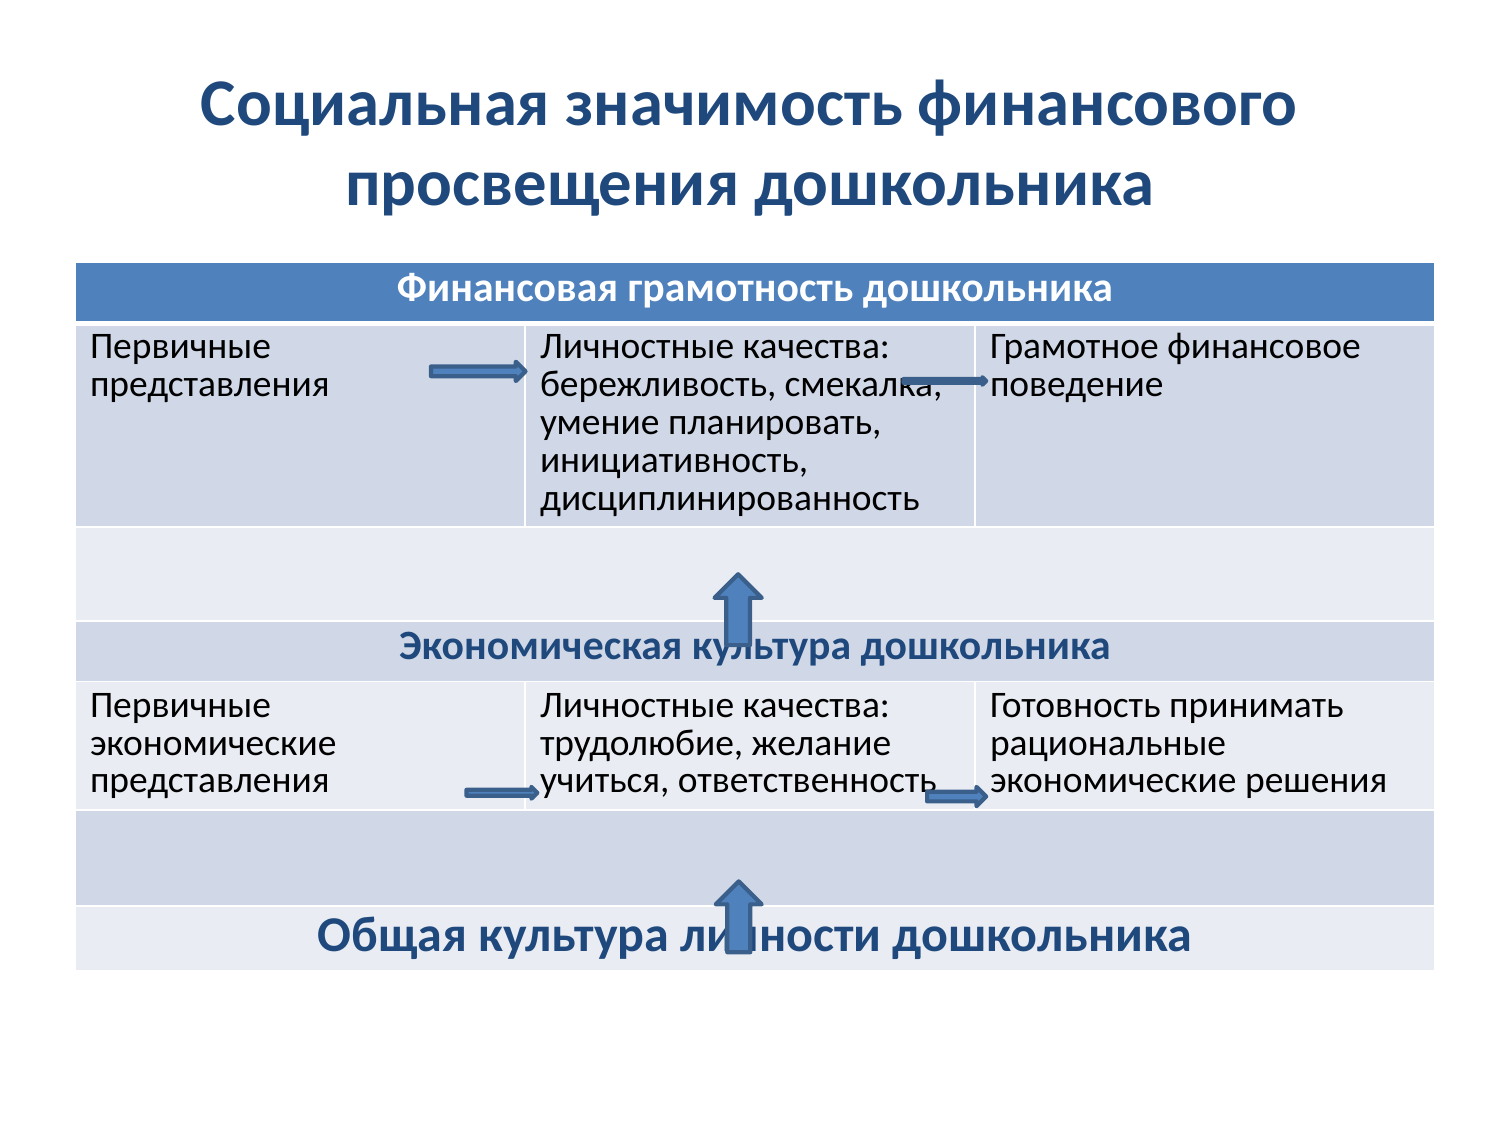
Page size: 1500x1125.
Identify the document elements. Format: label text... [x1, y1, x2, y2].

table_cell Первичные экономические представления [76, 682, 524, 809]
table_cell [76, 811, 1434, 905]
table_cell Экономическая культура дошкольника [76, 622, 1434, 681]
text_box [713, 879, 764, 955]
text_box [428, 359, 528, 383]
table_cell Грамотное финансовое поведение [976, 326, 1434, 526]
text_box [464, 784, 540, 801]
table_cell Личностные качества: трудолюбие, желание учиться, ответственность [526, 682, 974, 809]
table_cell Личностные качества: бережливость, смекалка, умение планировать, инициативность, дисциплинированность [526, 326, 974, 526]
table_cell Первичные представления [76, 326, 524, 526]
text_box [901, 375, 989, 387]
table_cell Общая культура личности дошкольника [76, 907, 1434, 970]
title Социальная значимость финансового просвещения дошкольника [75, 45, 1425, 233]
table_header Финансовая грамотность дошкольника [76, 263, 1434, 321]
text_box [925, 784, 989, 809]
table_cell Готовность принимать рациональные экономические решения [976, 682, 1434, 809]
table_cell [76, 528, 1434, 620]
text_box [712, 572, 764, 648]
